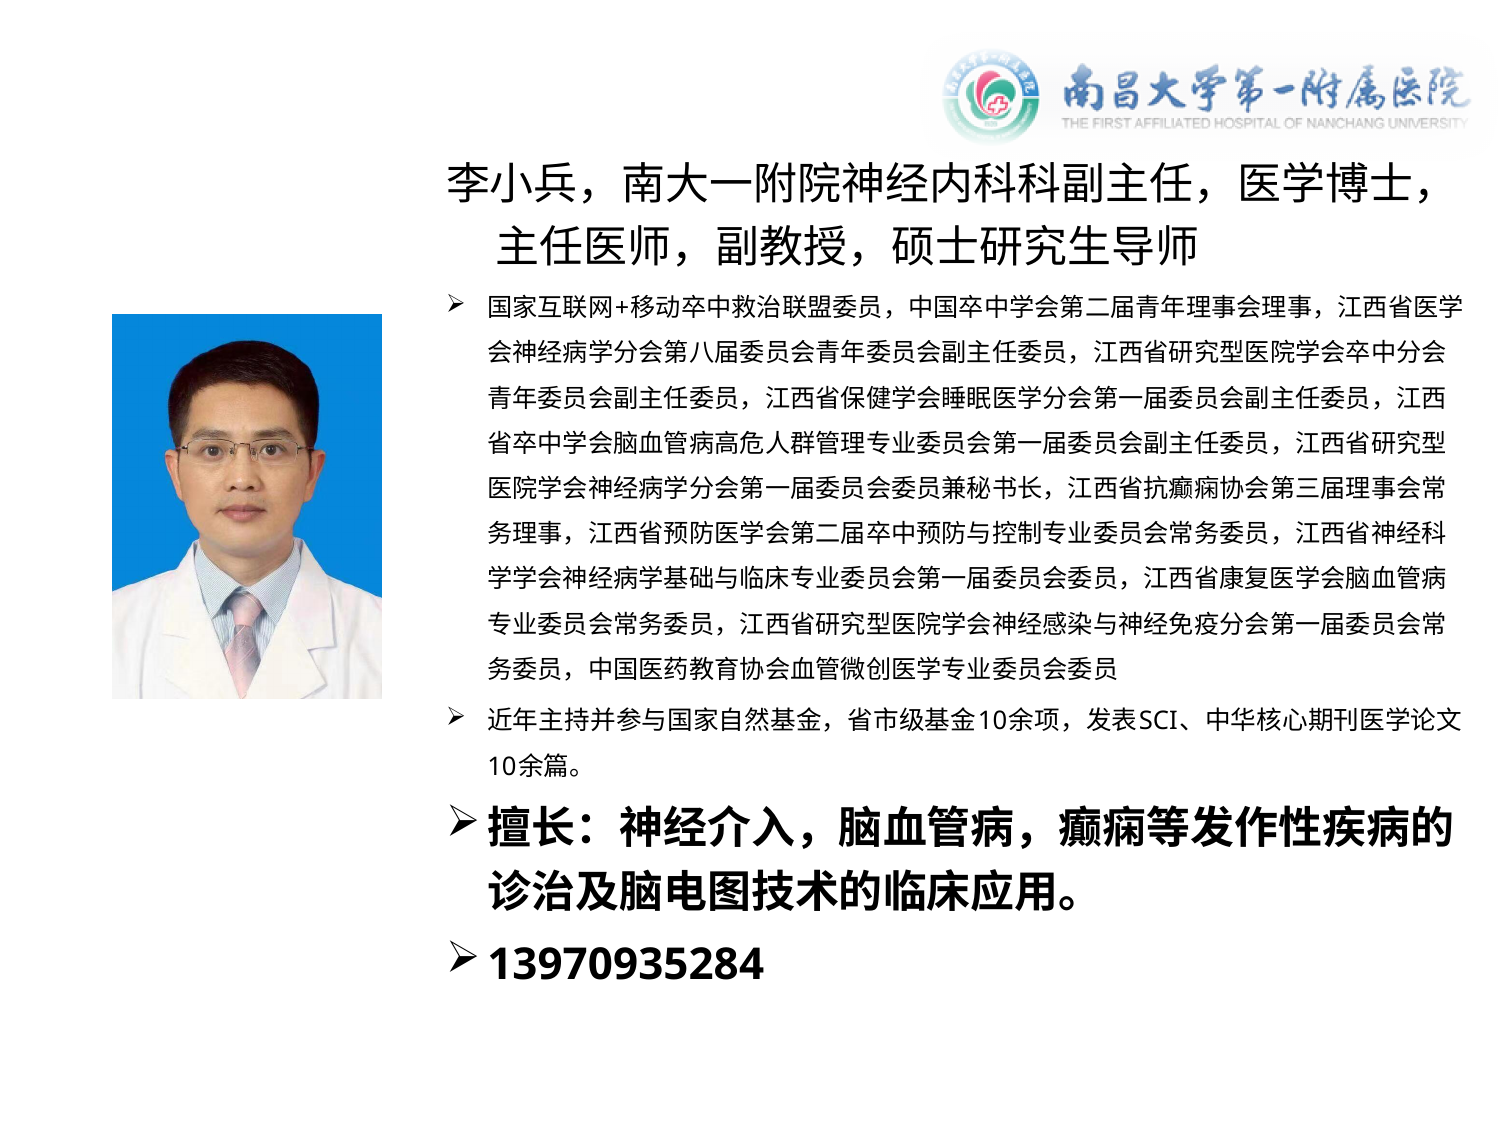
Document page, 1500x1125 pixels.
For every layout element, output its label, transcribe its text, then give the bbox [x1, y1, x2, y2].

list 李小兵，南大一附院神经内科科副主任，医学博士，主任医师，副教授，硕士研究生导师 国家互联网+移动卒中救治联盟委员，中国卒中学会第二届青年理事会理事，江西省医学会神经病学分会第八届委员会青年委员会副主任委员，江西省研究型医院学会卒中分会青年委员会副主任委员，江西省保健学会睡眠医学分会第一届委员会副主任委员，江西省卒中学会脑血管病高危人群管理专业委员会第一届委员会副主任委员，江西省研究型医院学会神经病学分会第一届委员会委员兼秘书长，江西省抗癫痫协会第三届理事会常务理事，江西省预防医学会第二届卒中预防与控制专业委员会常务委员，江西省神经科学学会神经病学基础与临床专业委员会第一届委员会委员，江西省康复医学会脑血管病专业委员会常务委员，江西省研究型医院学会神经感染与神经免疫分会第一届委员会常务委员，中国医药教育协会血管微创医学专业委员会委员 近年主持并参与国家自然基金，省市级基金10余项，发表SCI、中华核心期刊医学论文10余篇。 擅长：神经介入，脑血管病，癫痫等发作性疾病的诊治及脑电图技术的临床应用。 13970935284 [431, 137, 1483, 1047]
picture [916, 28, 1500, 166]
picture [111, 314, 382, 700]
